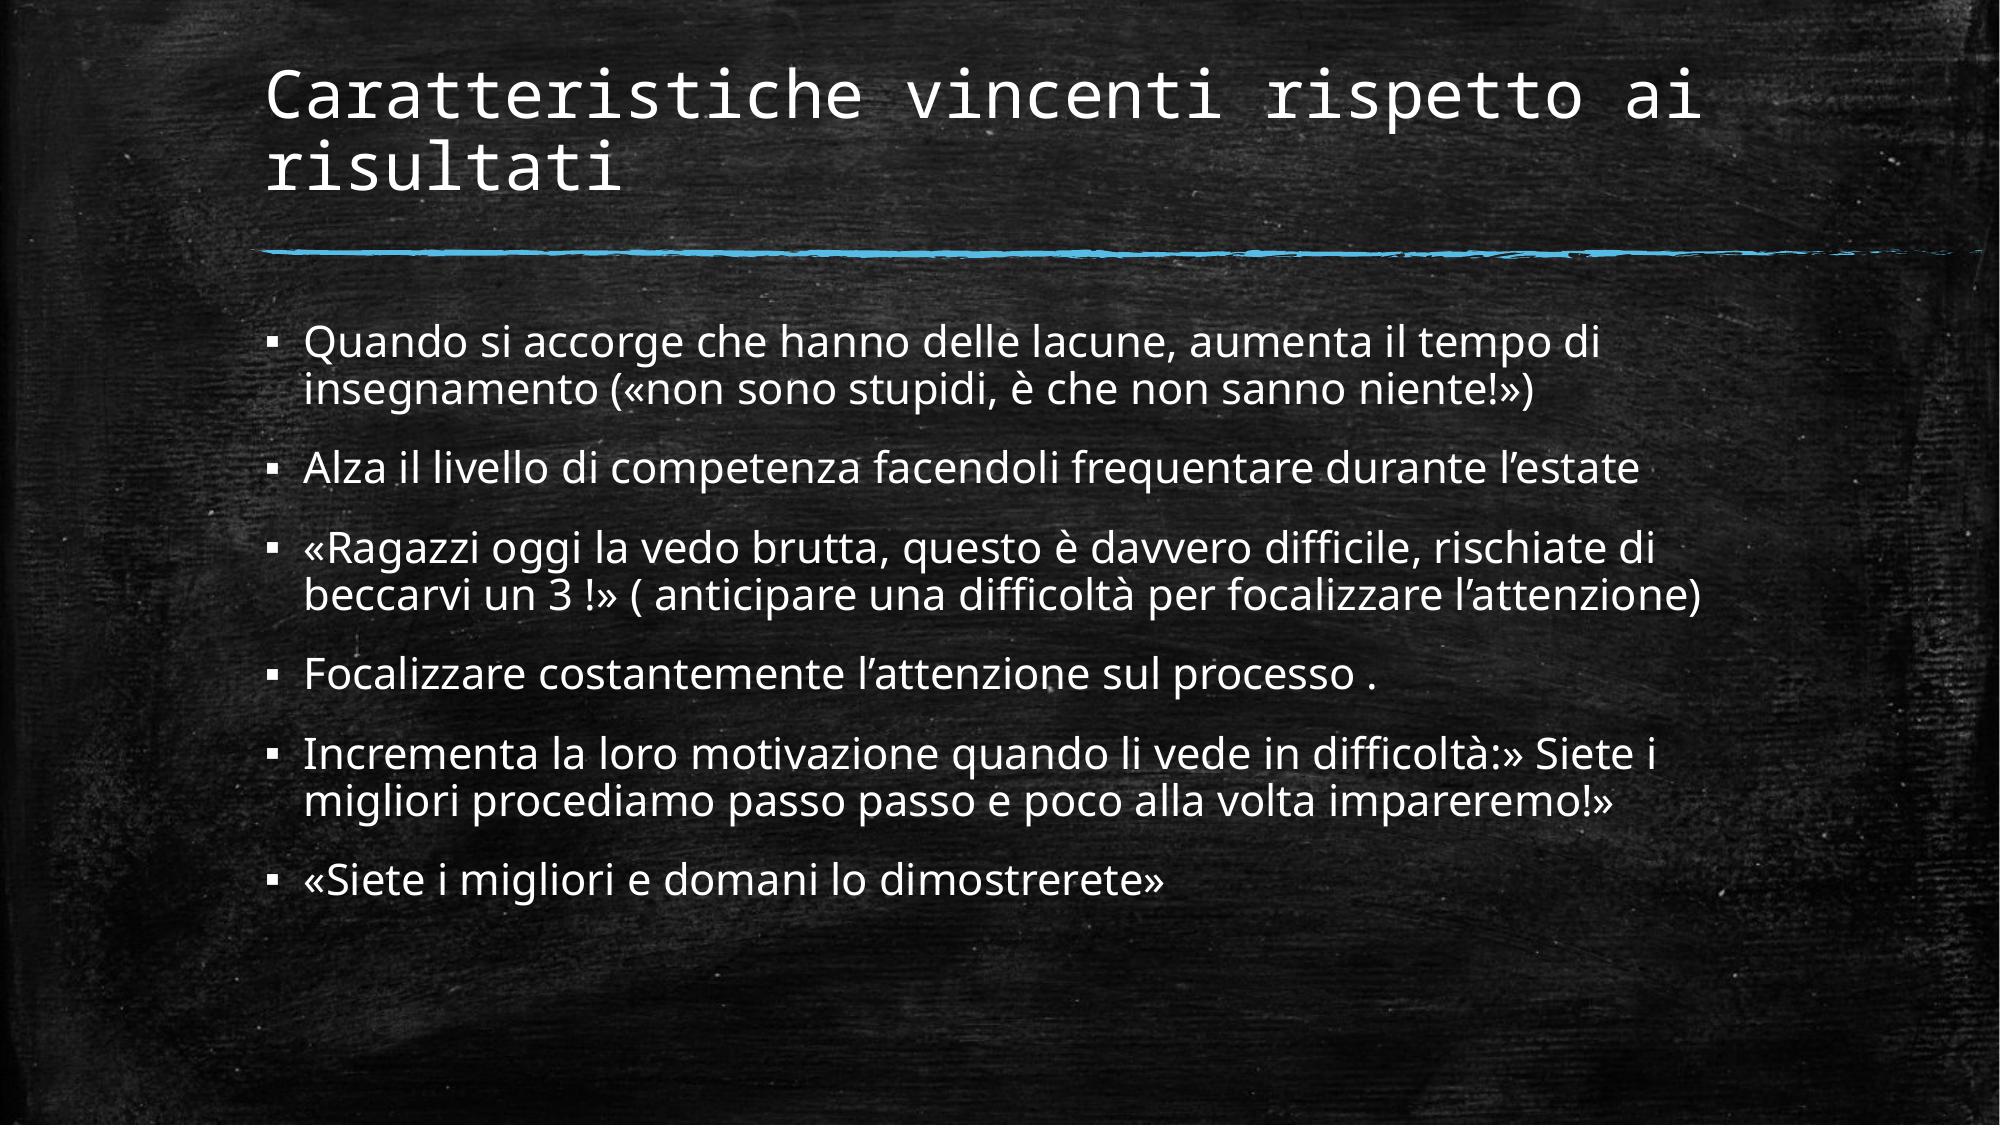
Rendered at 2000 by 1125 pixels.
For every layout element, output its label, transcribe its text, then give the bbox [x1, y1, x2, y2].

title Caratteristiche vincenti rispetto ai risultati [249, 45, 1750, 213]
list Quando si accorge che hanno delle lacune, aumenta il tempo di insegnamento («non sono stupidi, è che non sanno niente!») Alza il livello di competenza facendoli frequentare durante l’estate «Ragazzi oggi la vedo brutta, questo è davvero difficile, rischiate di beccarvi un 3 !» ( anticipare una difficoltà per focalizzare l’attenzione) Focalizzare costantemente l’attenzione sul processo . Incrementa la loro motivazione quando li vede in difficoltà:» Siete i migliori procediamo passo passo e poco alla volta impareremo!» «Siete i migliori e domani lo dimostrerete» [249, 312, 1750, 1013]
